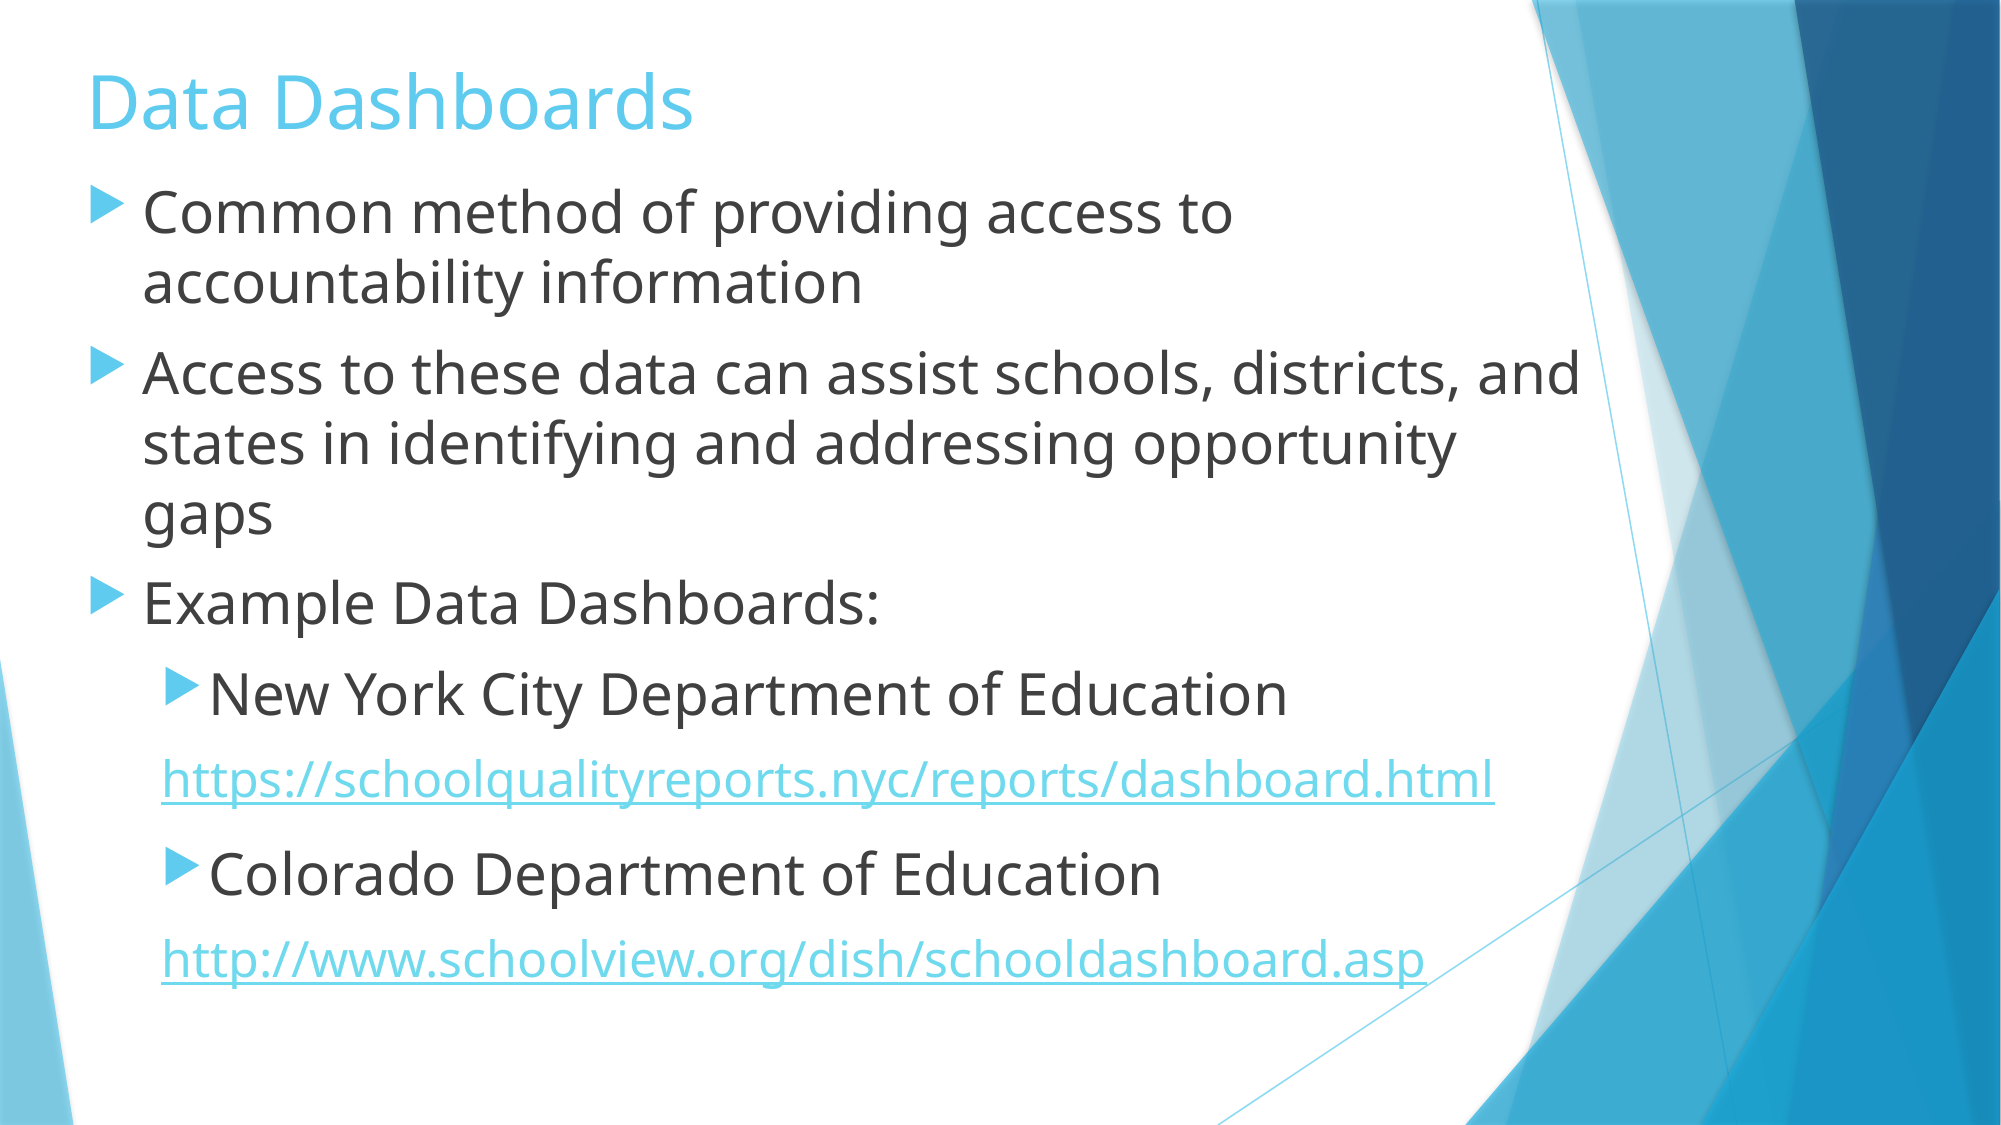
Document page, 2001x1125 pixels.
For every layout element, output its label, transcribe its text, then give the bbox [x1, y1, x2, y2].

list Common method of providing access to accountability information Access to these data can assist schools, districts, and states in identifying and addressing opportunity gaps Example Data Dashboards: New York City Department of Education https://schoolqualityreports.nyc/reports/dashboard.html Colorado Department of Education http://www.schoolview.org/dish/schooldashboard.asp [71, 168, 1605, 1125]
title Data Dashboards [71, 47, 1482, 168]
